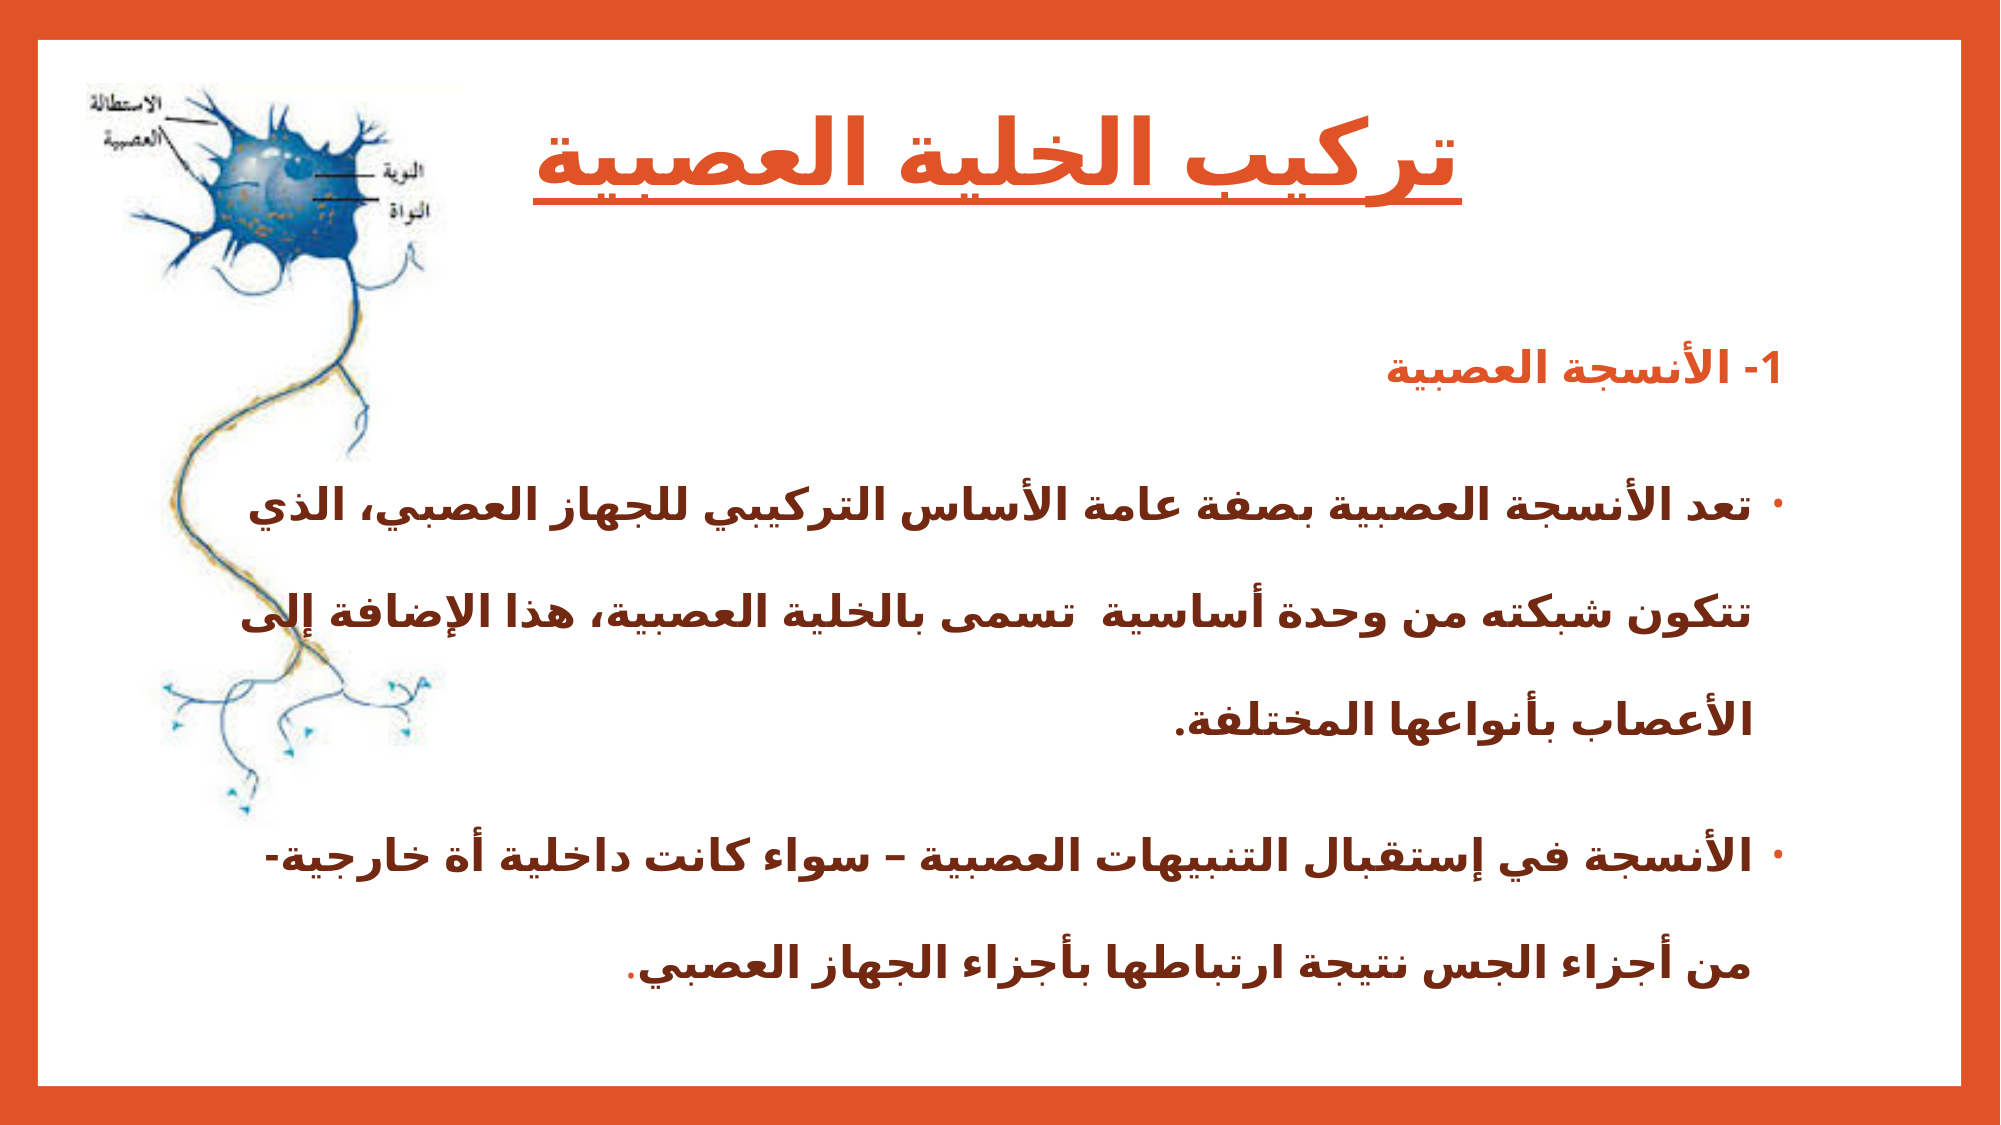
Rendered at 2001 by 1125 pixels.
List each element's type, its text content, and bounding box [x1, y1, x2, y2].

title تركيب الخلية العصبية [470, 99, 1808, 323]
list 1- الأنسجة العصبية تعد الأنسجة العصبية بصفة عامة الأساس التركيبي للجهاز العصبي، الذي تتكون شبكته من وحدة أساسية تسمى بالخلية العصبية، هذا الإضافة إلى الأعصاب بأنواعها المختلفة. الأنسجة في إستقبال التنبيهات العصبية – سواء كانت داخلية أة خارجية- من أجزاء الجس نتيجة ارتباطها بأجزاء الجهاز العصبي. [187, 337, 1808, 1000]
picture [85, 83, 465, 827]
